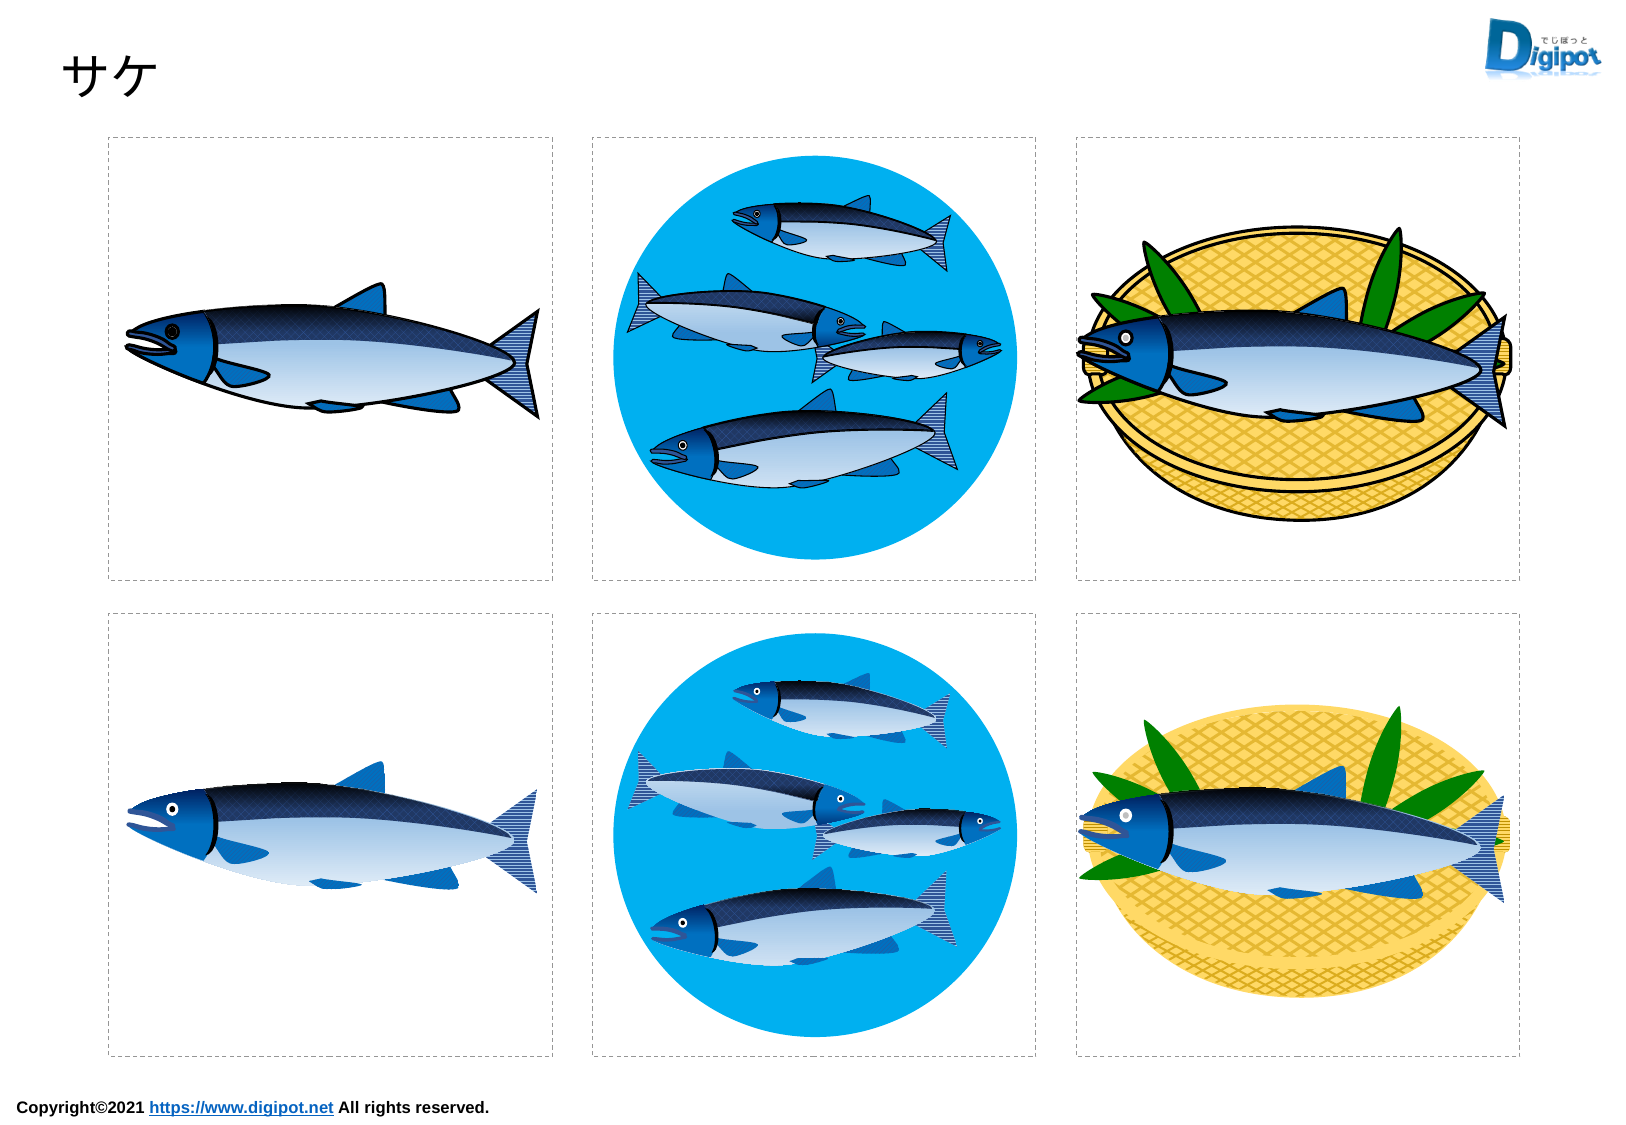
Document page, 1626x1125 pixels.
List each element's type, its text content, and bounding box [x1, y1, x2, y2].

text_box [126, 283, 538, 421]
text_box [1053, 225, 1511, 521]
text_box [613, 155, 1018, 560]
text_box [1053, 703, 1511, 998]
text_box サケ [46, 38, 176, 113]
picture [1485, 18, 1602, 82]
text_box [126, 761, 538, 899]
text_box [613, 633, 1018, 1038]
